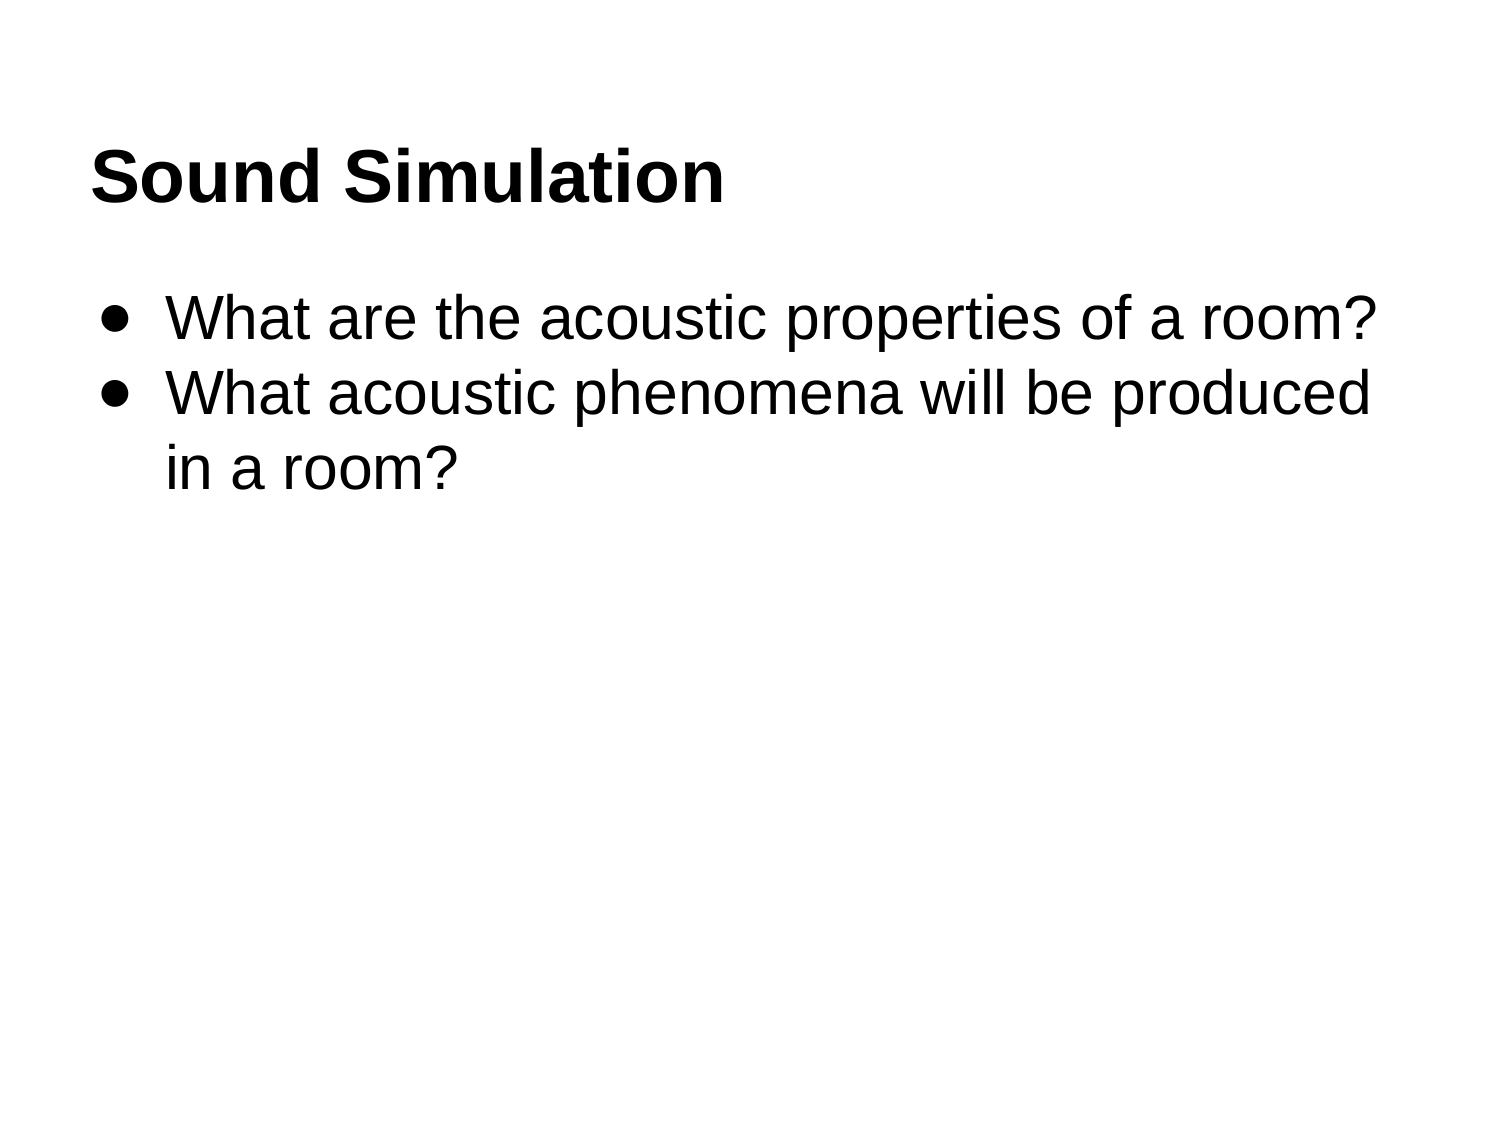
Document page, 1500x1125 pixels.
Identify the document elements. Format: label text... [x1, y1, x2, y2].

title Sound Simulation [75, 45, 1425, 233]
list What are the acoustic properties of a room? What acoustic phenomena will be produced in a room? [75, 262, 1425, 1078]
